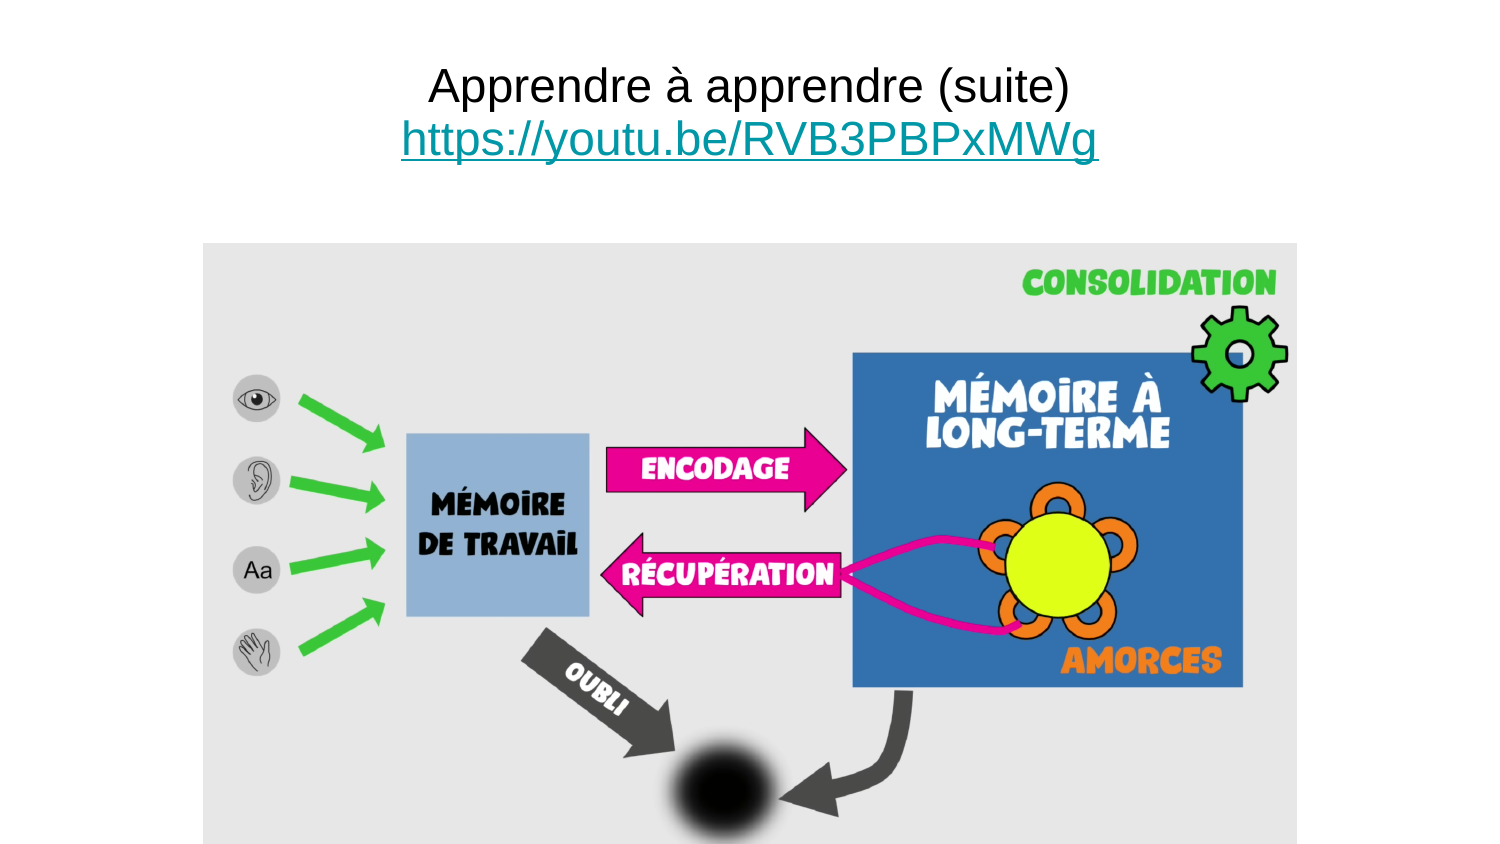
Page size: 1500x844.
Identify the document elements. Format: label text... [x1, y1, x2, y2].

picture [203, 243, 1297, 844]
title Apprendre à apprendre (suite) https://youtu.be/RVB3PBPxMWg [51, 43, 1449, 182]
